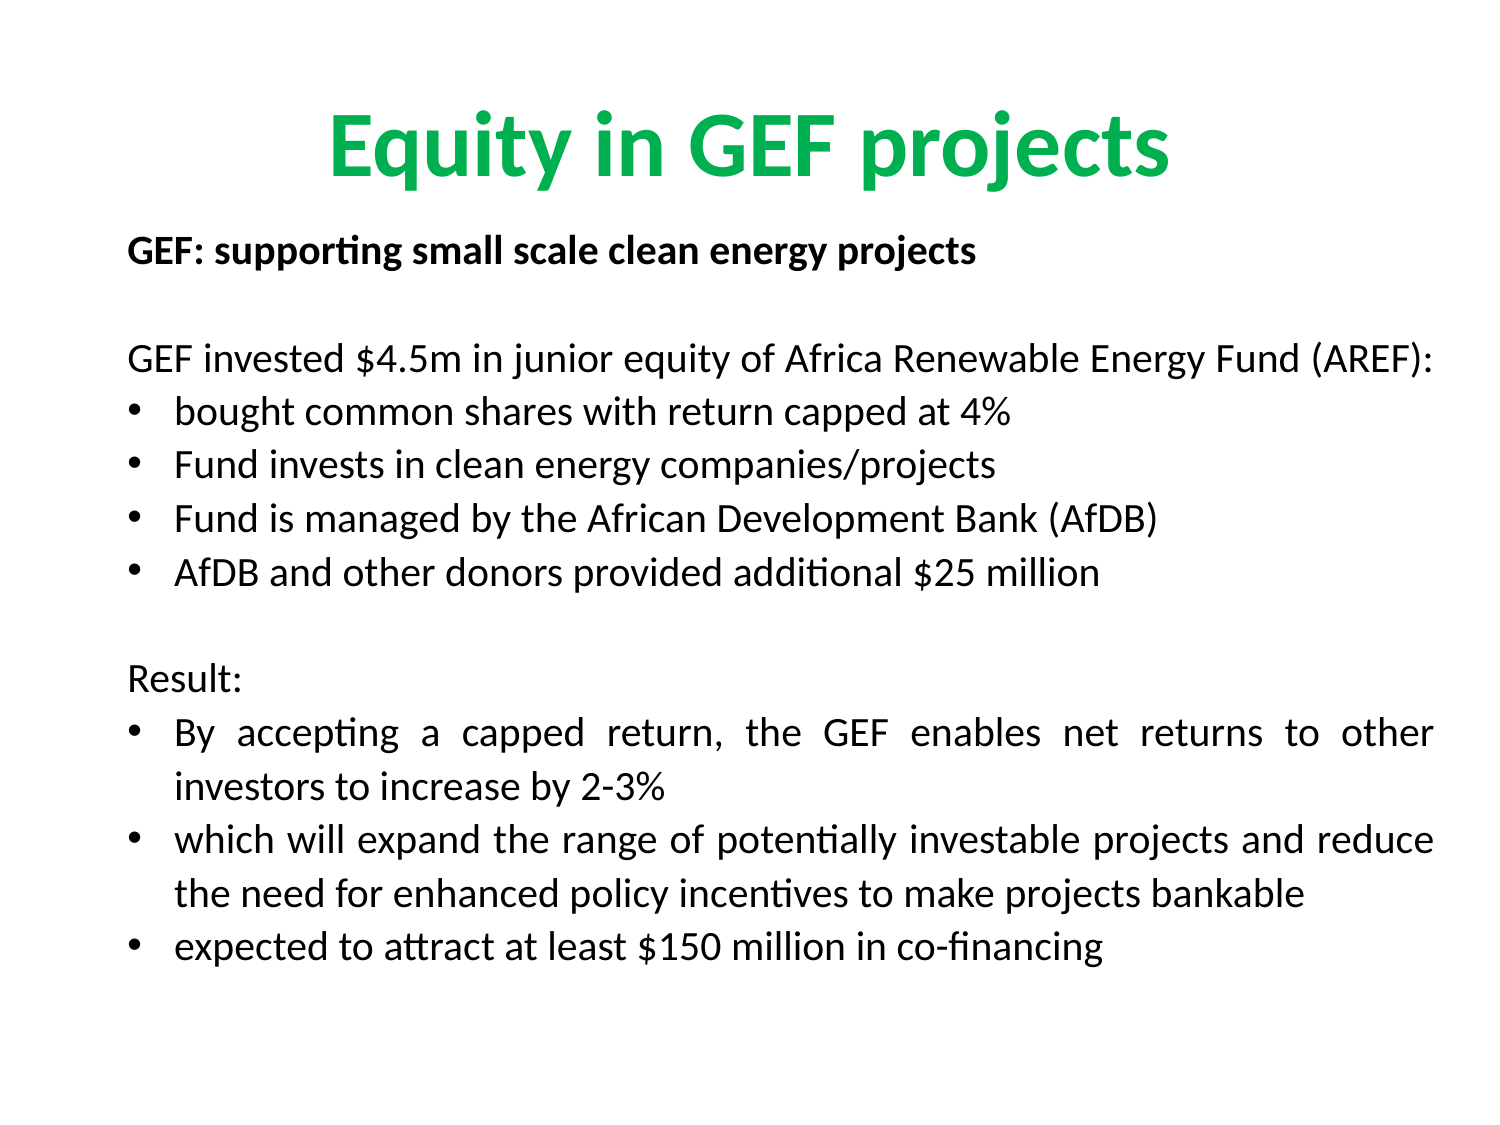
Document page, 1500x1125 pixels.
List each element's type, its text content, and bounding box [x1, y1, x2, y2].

title Equity in GEF projects [75, 45, 1425, 233]
text_box GEF: supporting small scale clean energy projects GEF invested $4.5m in junior equity of Africa Renewable Energy Fund (AREF): bought common shares with return capped at 4% Fund invests in clean energy companies/projects Fund is managed by the African Development Bank (AfDB) AfDB and other donors provided additional $25 million Result: By accepting a capped return, the GEF enables net returns to other investors to increase by 2-3% which will expand the range of potentially investable projects and reduce the need for enhanced policy incentives to make projects bankable expected to attract at least $150 million in co-financing [112, 212, 1450, 977]
